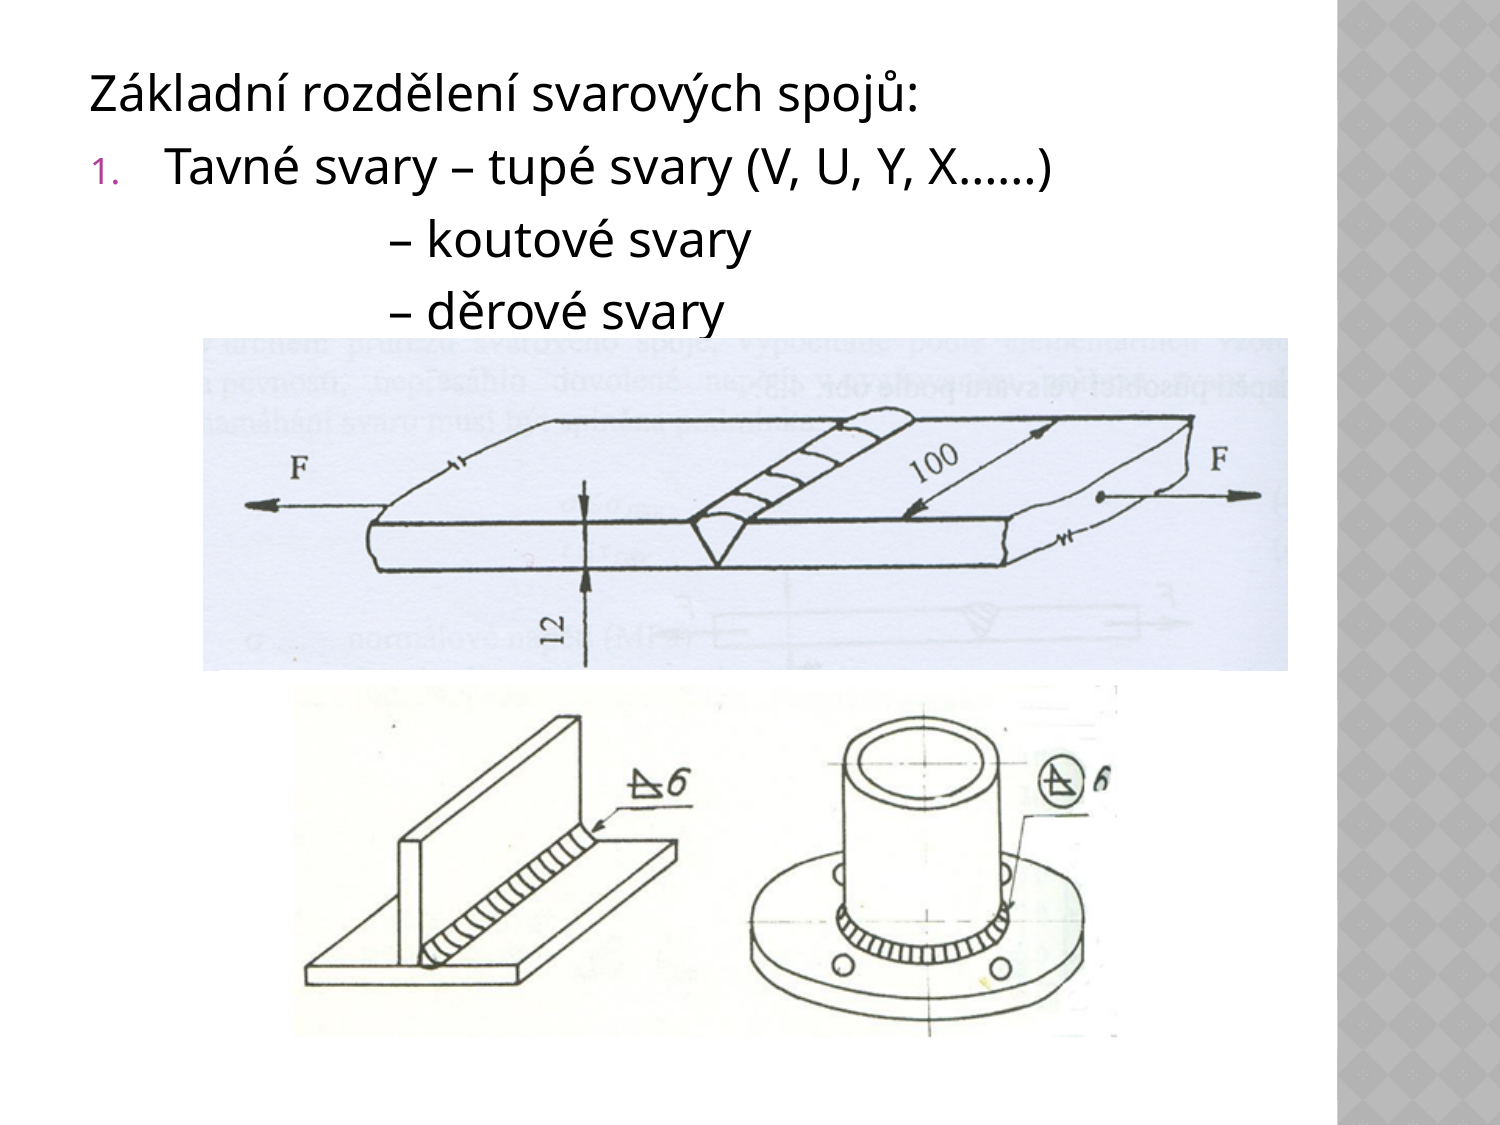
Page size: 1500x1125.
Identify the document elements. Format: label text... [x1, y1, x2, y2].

picture [203, 337, 1288, 1042]
list Základní rozdělení svarových spojů: Tavné svary – tupé svary (V, U, Y, X……) – koutové svary – děrové svary [75, 54, 1425, 1005]
